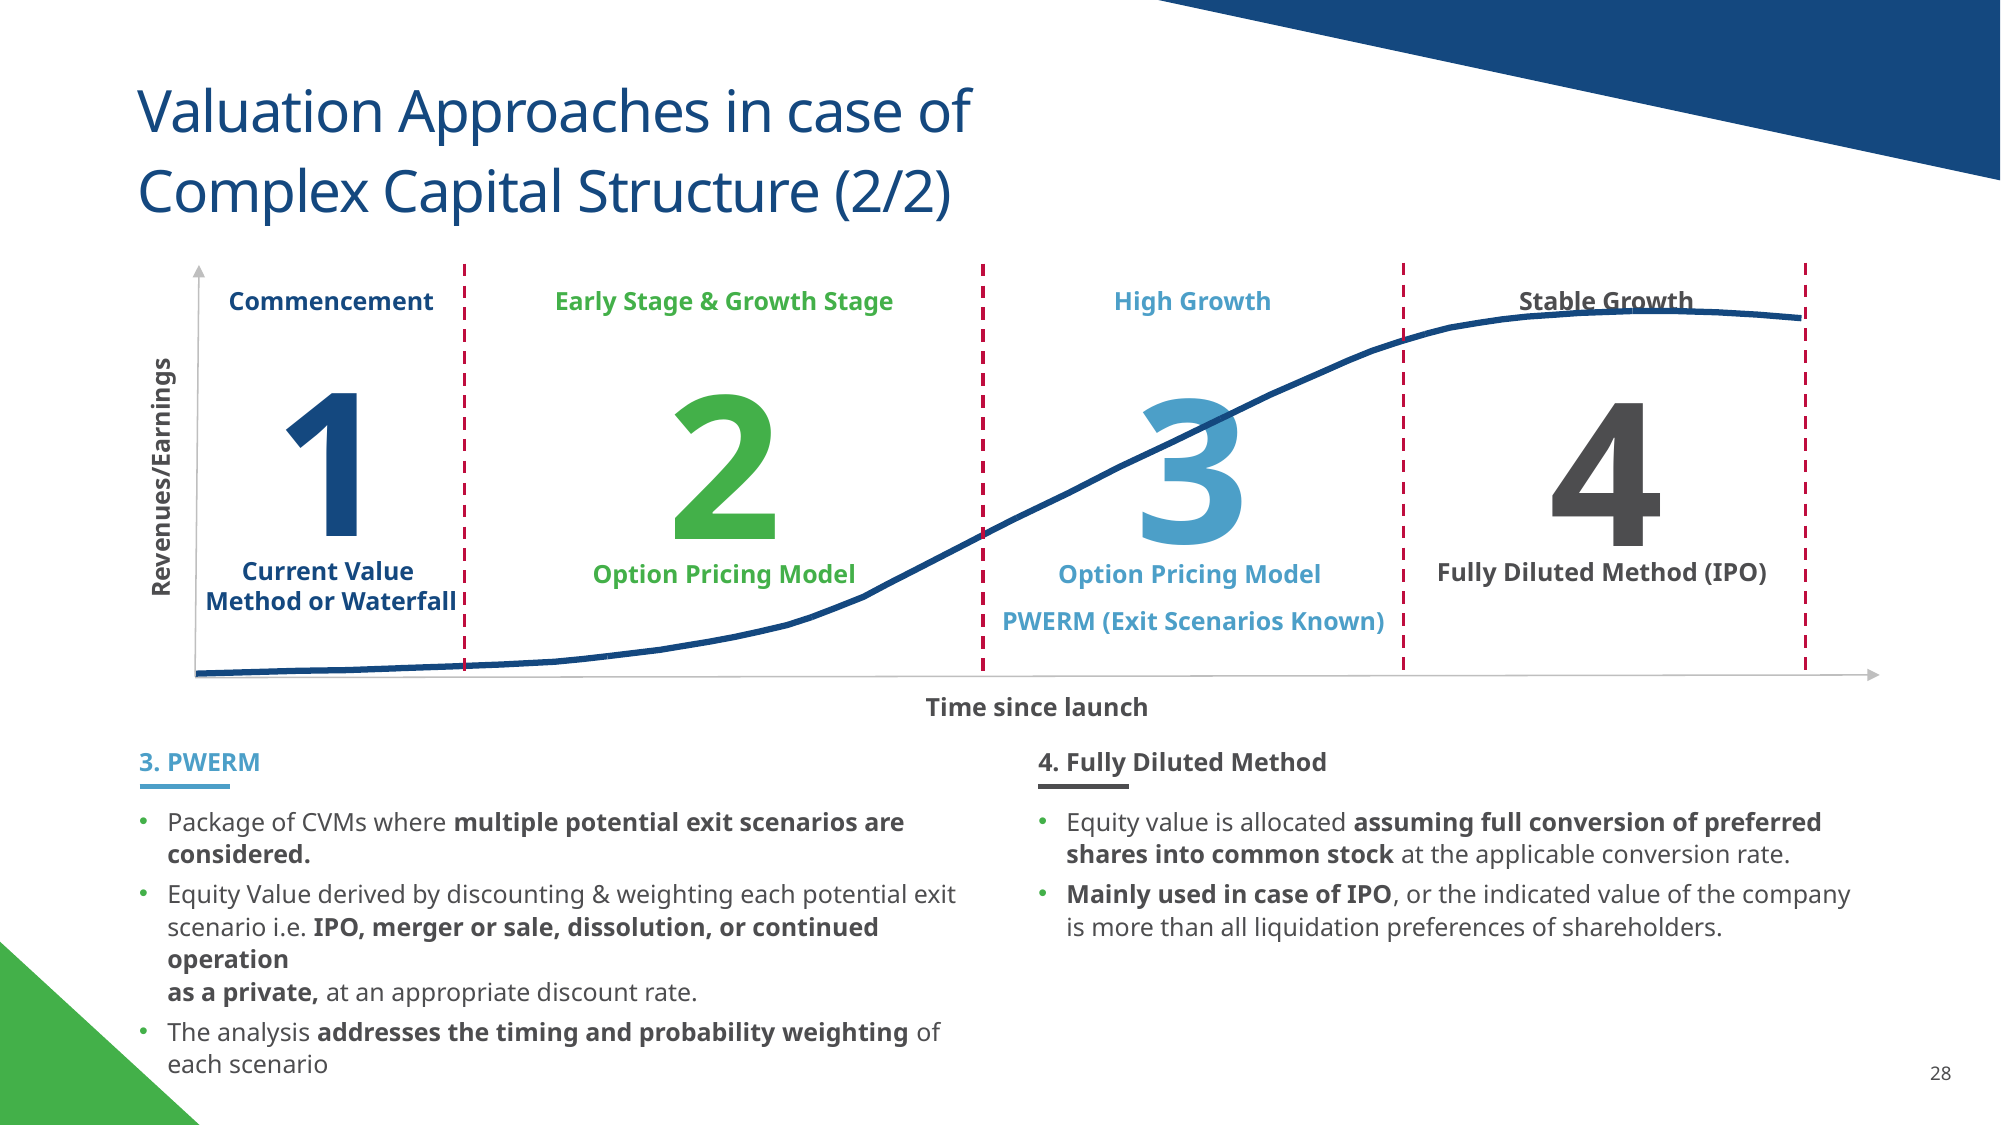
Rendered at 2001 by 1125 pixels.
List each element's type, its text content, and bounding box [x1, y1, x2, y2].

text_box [138, 262, 1880, 724]
slide_number 28 [1930, 1058, 2000, 1088]
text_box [139, 735, 983, 1019]
title Valuation Approaches in case of Complex Capital Structure (2/2) [138, 113, 1685, 176]
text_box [1038, 735, 1882, 1019]
